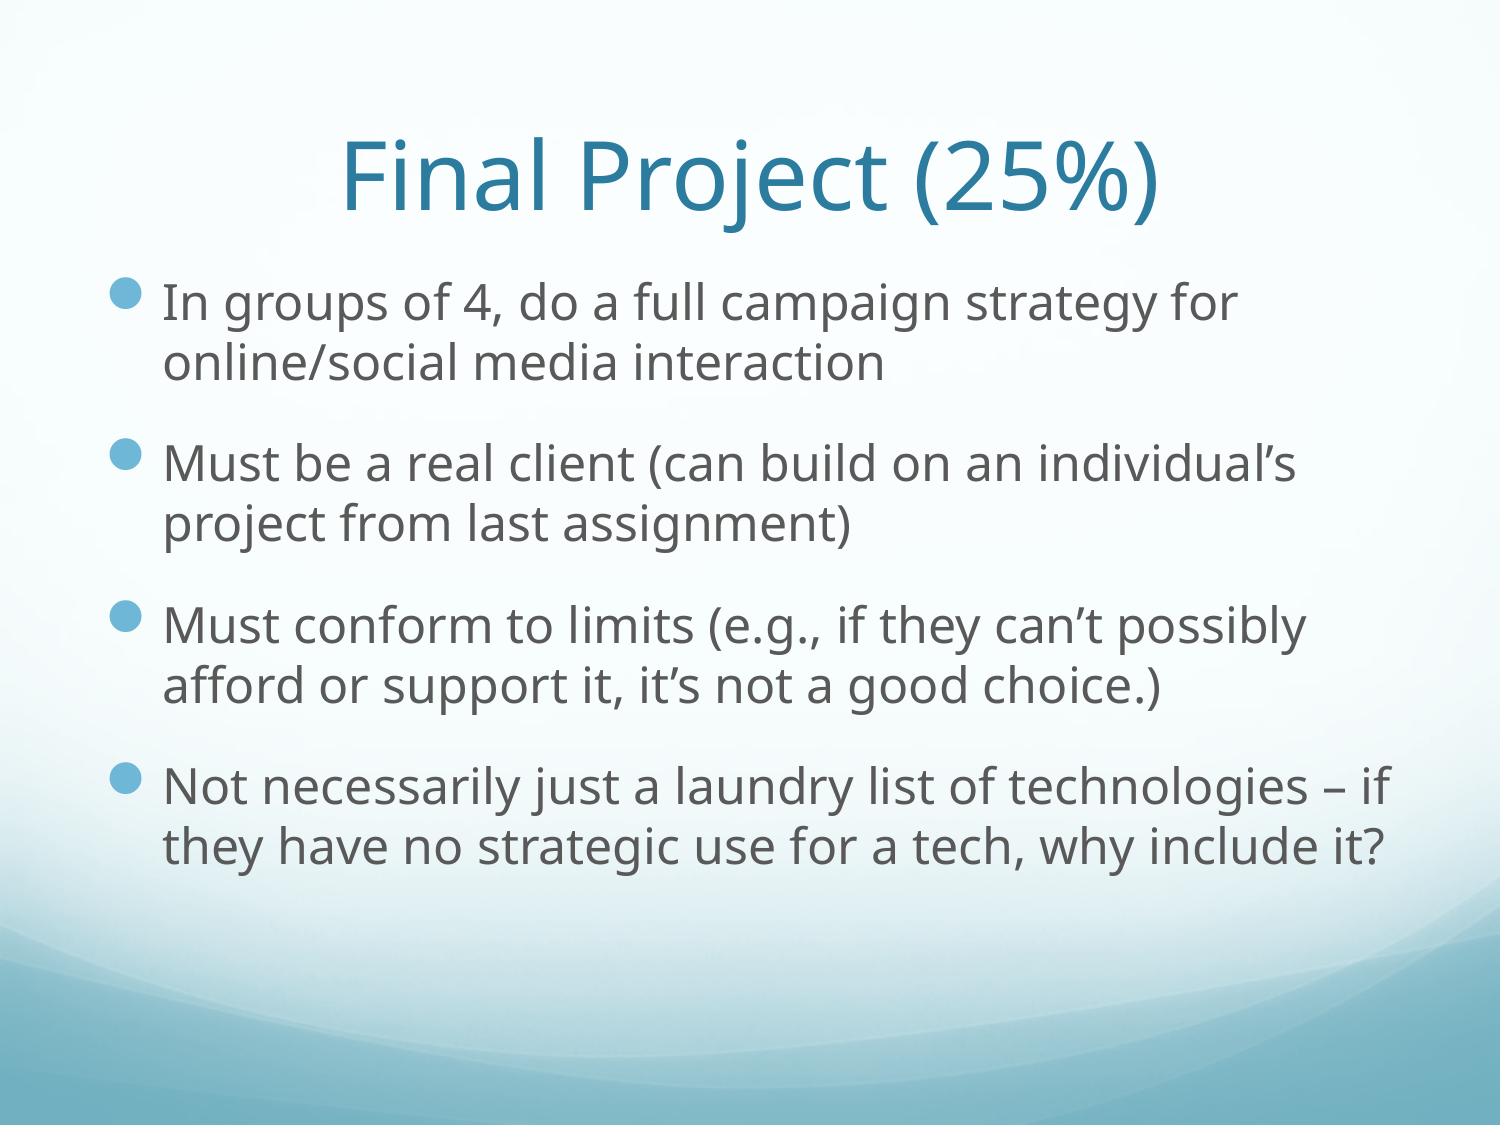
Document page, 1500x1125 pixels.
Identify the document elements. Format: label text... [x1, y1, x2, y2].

title Final Project (25%) [90, 17, 1410, 237]
list In groups of 4, do a full campaign strategy for online/social media interaction Must be a real client (can build on an individual’s project from last assignment) Must conform to limits (e.g., if they can’t possibly afford or support it, it’s not a good choice.) Not necessarily just a laundry list of technologies – if they have no strategic use for a tech, why include it? [90, 262, 1410, 975]
